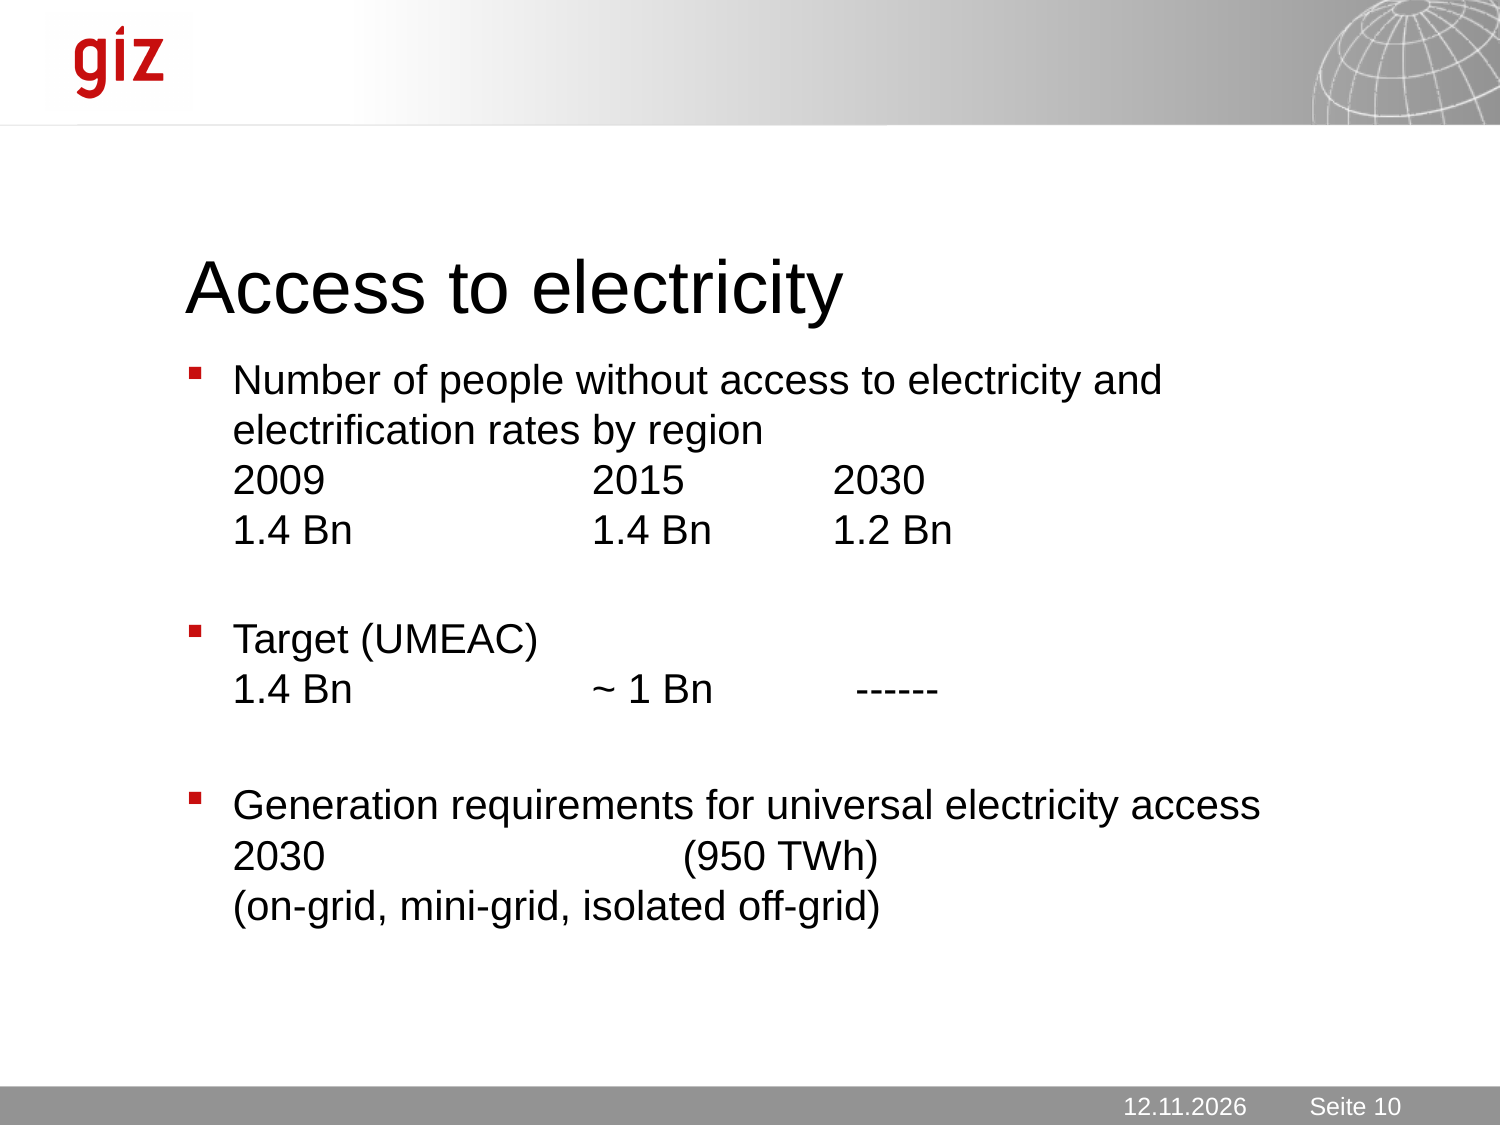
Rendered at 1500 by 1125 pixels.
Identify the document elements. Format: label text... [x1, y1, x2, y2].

picture [45, 12, 193, 111]
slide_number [1108, 1082, 1322, 1125]
list Number of people without access to electricity and electrification rates by region 2009 2015 2030 1.4 Bn 1.4 Bn 1.2 Bn Target (UMEAC) 1.4 Bn ~ 1 Bn ------ Generation requirements for universal electricity access 2030 (950 TWh) (on-grid, mini-grid, isolated off-grid) [170, 345, 1325, 1021]
title Access to electricity [170, 231, 1325, 334]
picture [1311, 0, 1500, 125]
